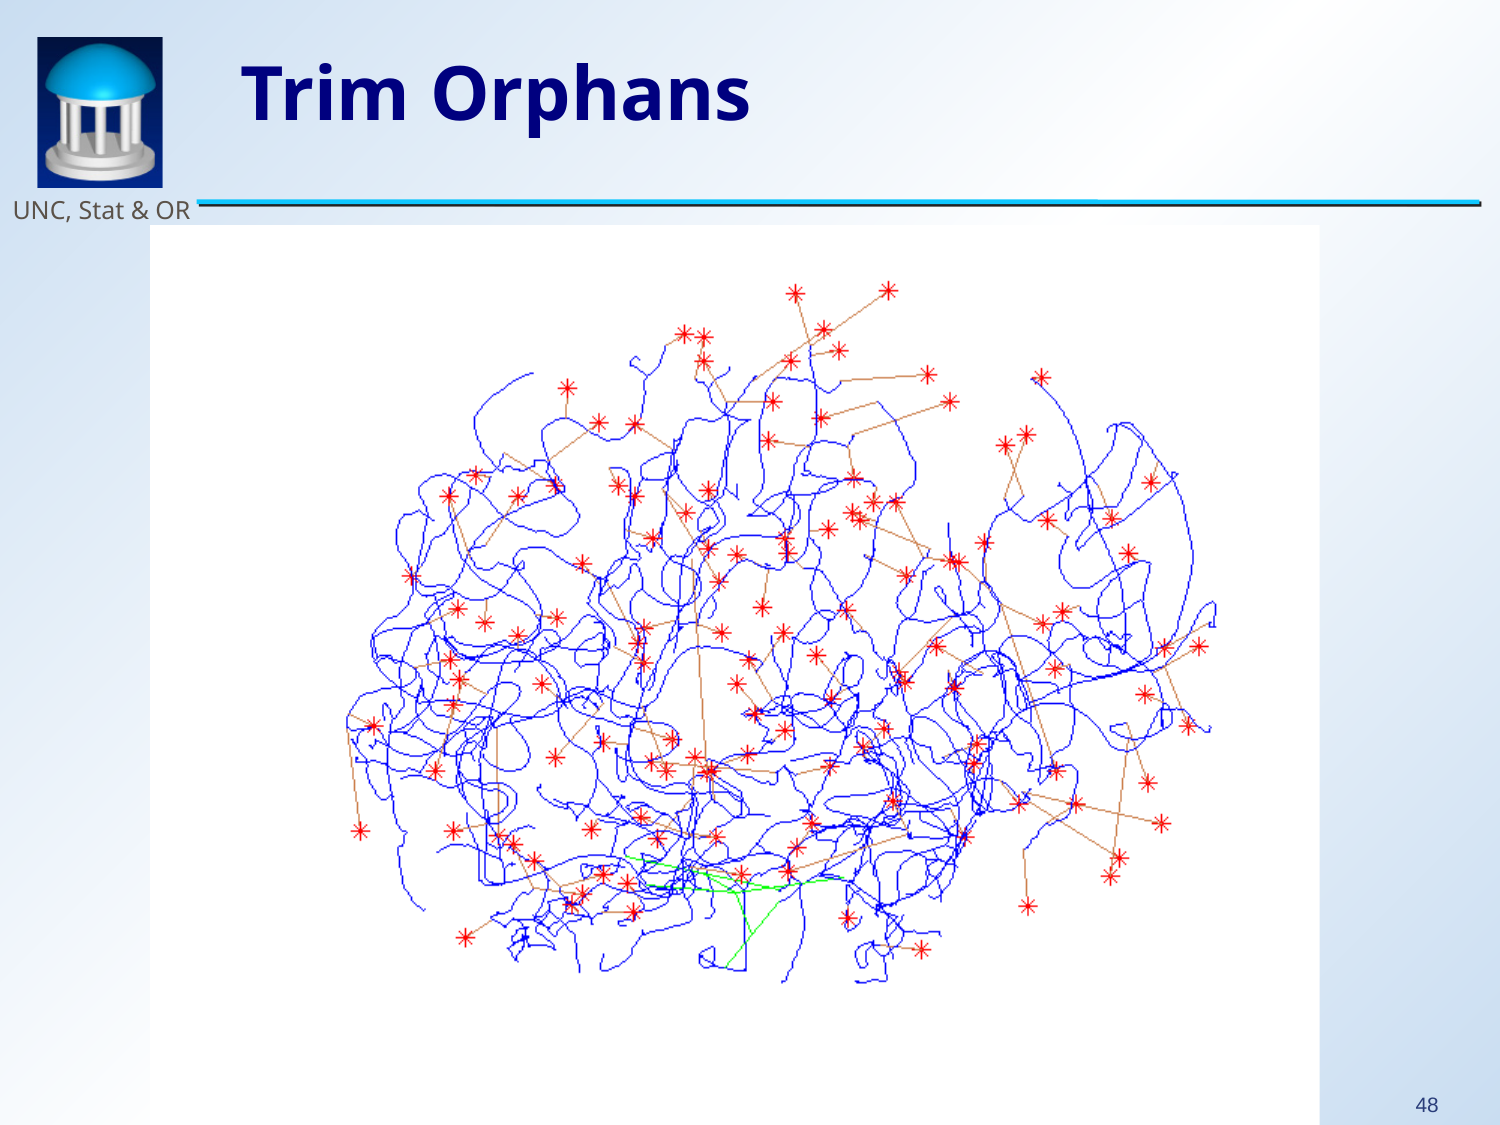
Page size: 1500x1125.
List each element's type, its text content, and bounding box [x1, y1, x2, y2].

picture [149, 224, 1320, 1125]
title Trim Orphans [224, 24, 1398, 156]
